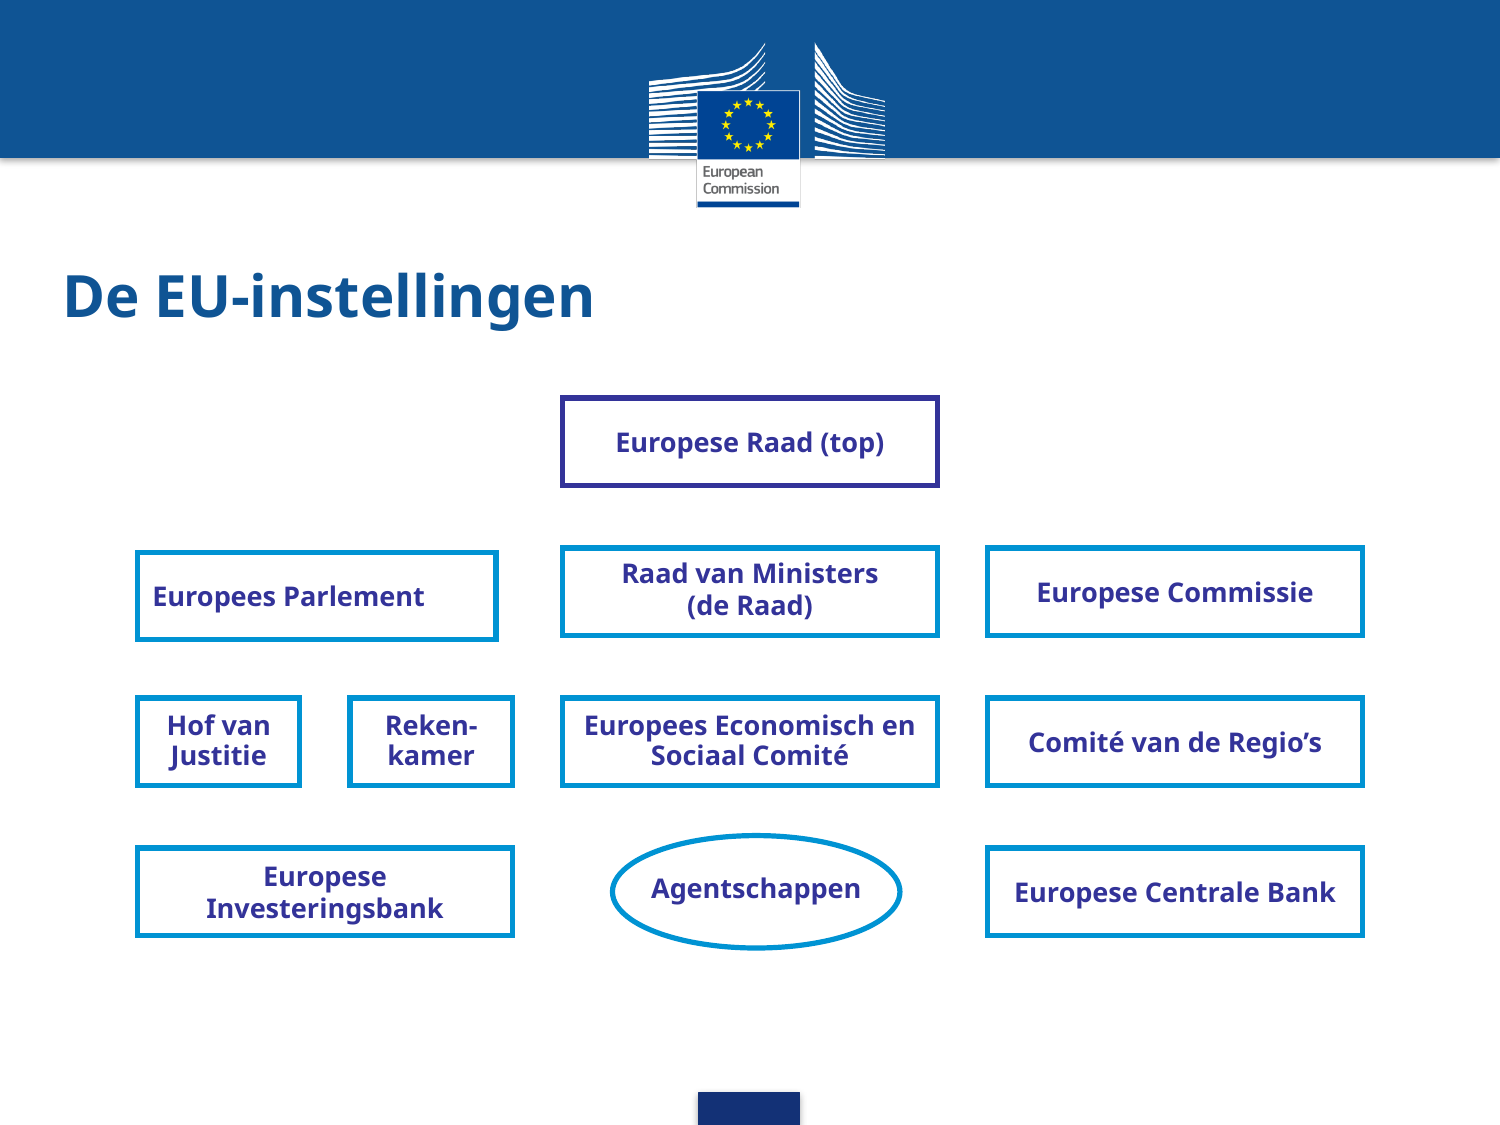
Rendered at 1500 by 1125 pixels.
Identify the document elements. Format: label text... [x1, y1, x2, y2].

picture [649, 42, 885, 54]
text_box [631, 920, 881, 949]
text_box Reken-kamer [349, 697, 513, 786]
text_box Europese Investeringsbank [137, 847, 513, 936]
text_box Agentschappen [587, 856, 925, 920]
text_box Comité van de Regio’s [987, 697, 1363, 786]
text_box Europese Centrale Bank [987, 847, 1363, 936]
text_box [645, 835, 868, 856]
text_box Europees Economisch en Sociaal Comité [562, 697, 938, 786]
text_box De EU-instellingen [47, 252, 816, 337]
text_box Raad van Ministers (de Raad) [562, 547, 938, 636]
text_box Europese Raad (top) [562, 397, 938, 486]
text_box Europese Commissie [987, 547, 1363, 636]
text_box Hof van Justitie [137, 697, 300, 786]
text_box [75, 54, 1294, 243]
subtitle Europees Parlement [137, 552, 496, 640]
